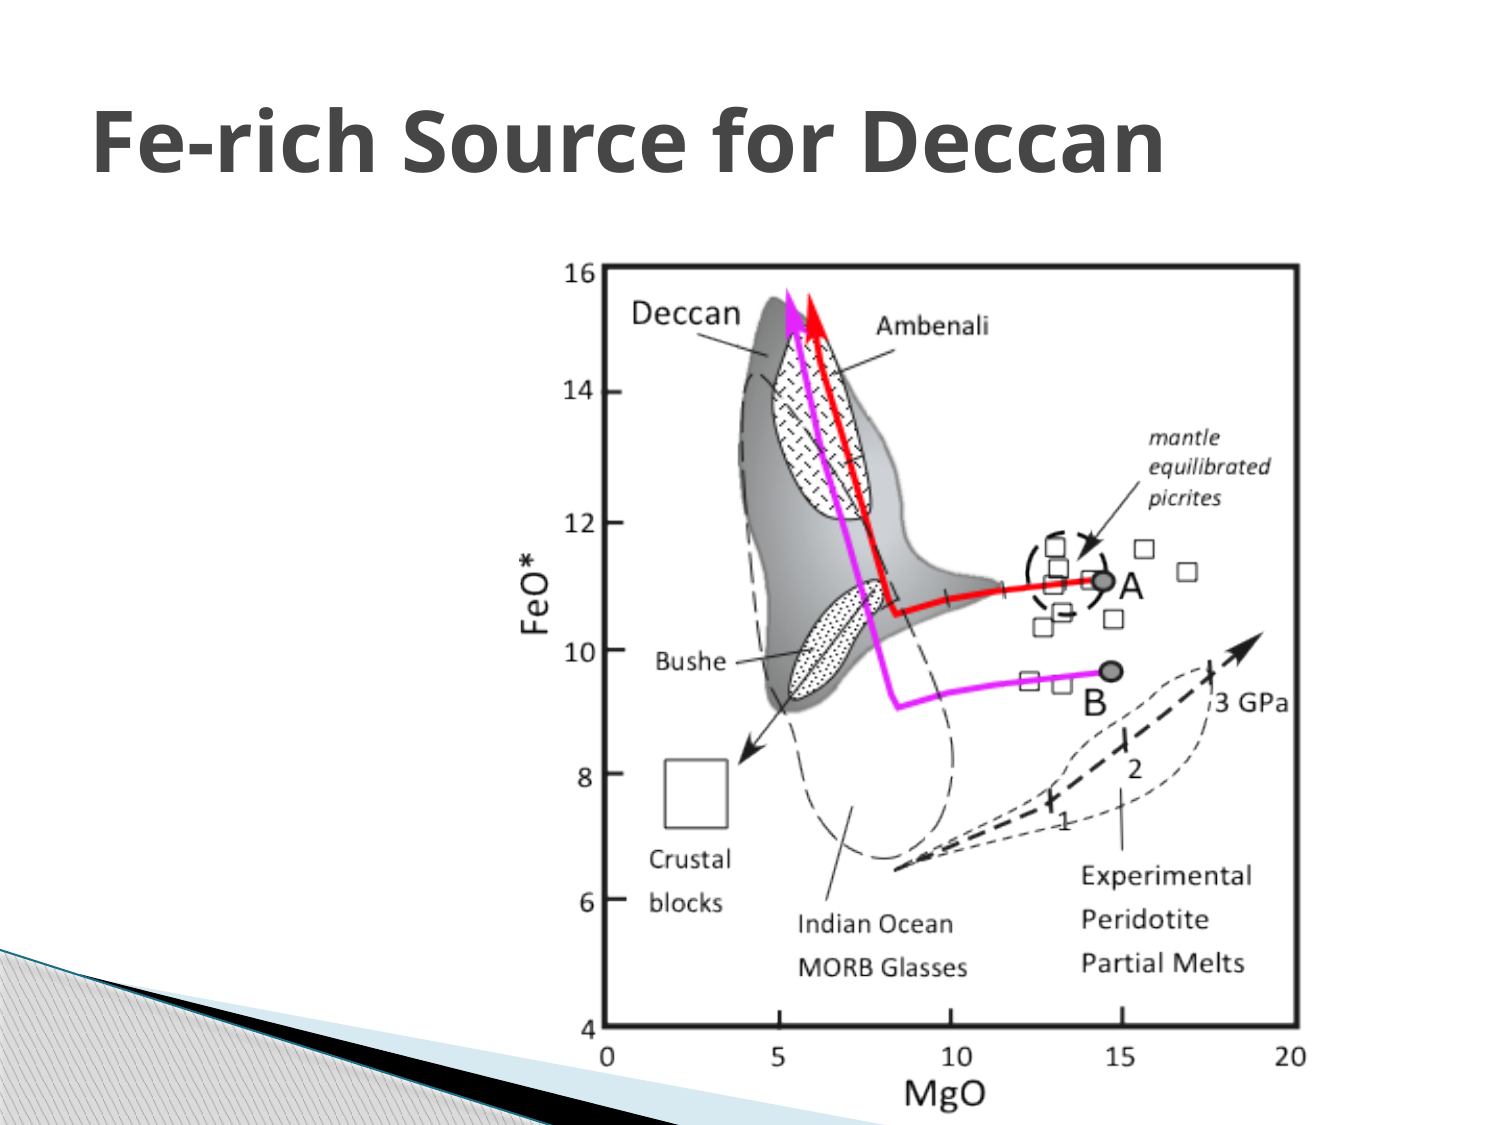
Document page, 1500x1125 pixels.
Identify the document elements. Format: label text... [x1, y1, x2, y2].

title Fe-rich Source for Deccan [75, 45, 1425, 233]
picture [519, 253, 1312, 1125]
